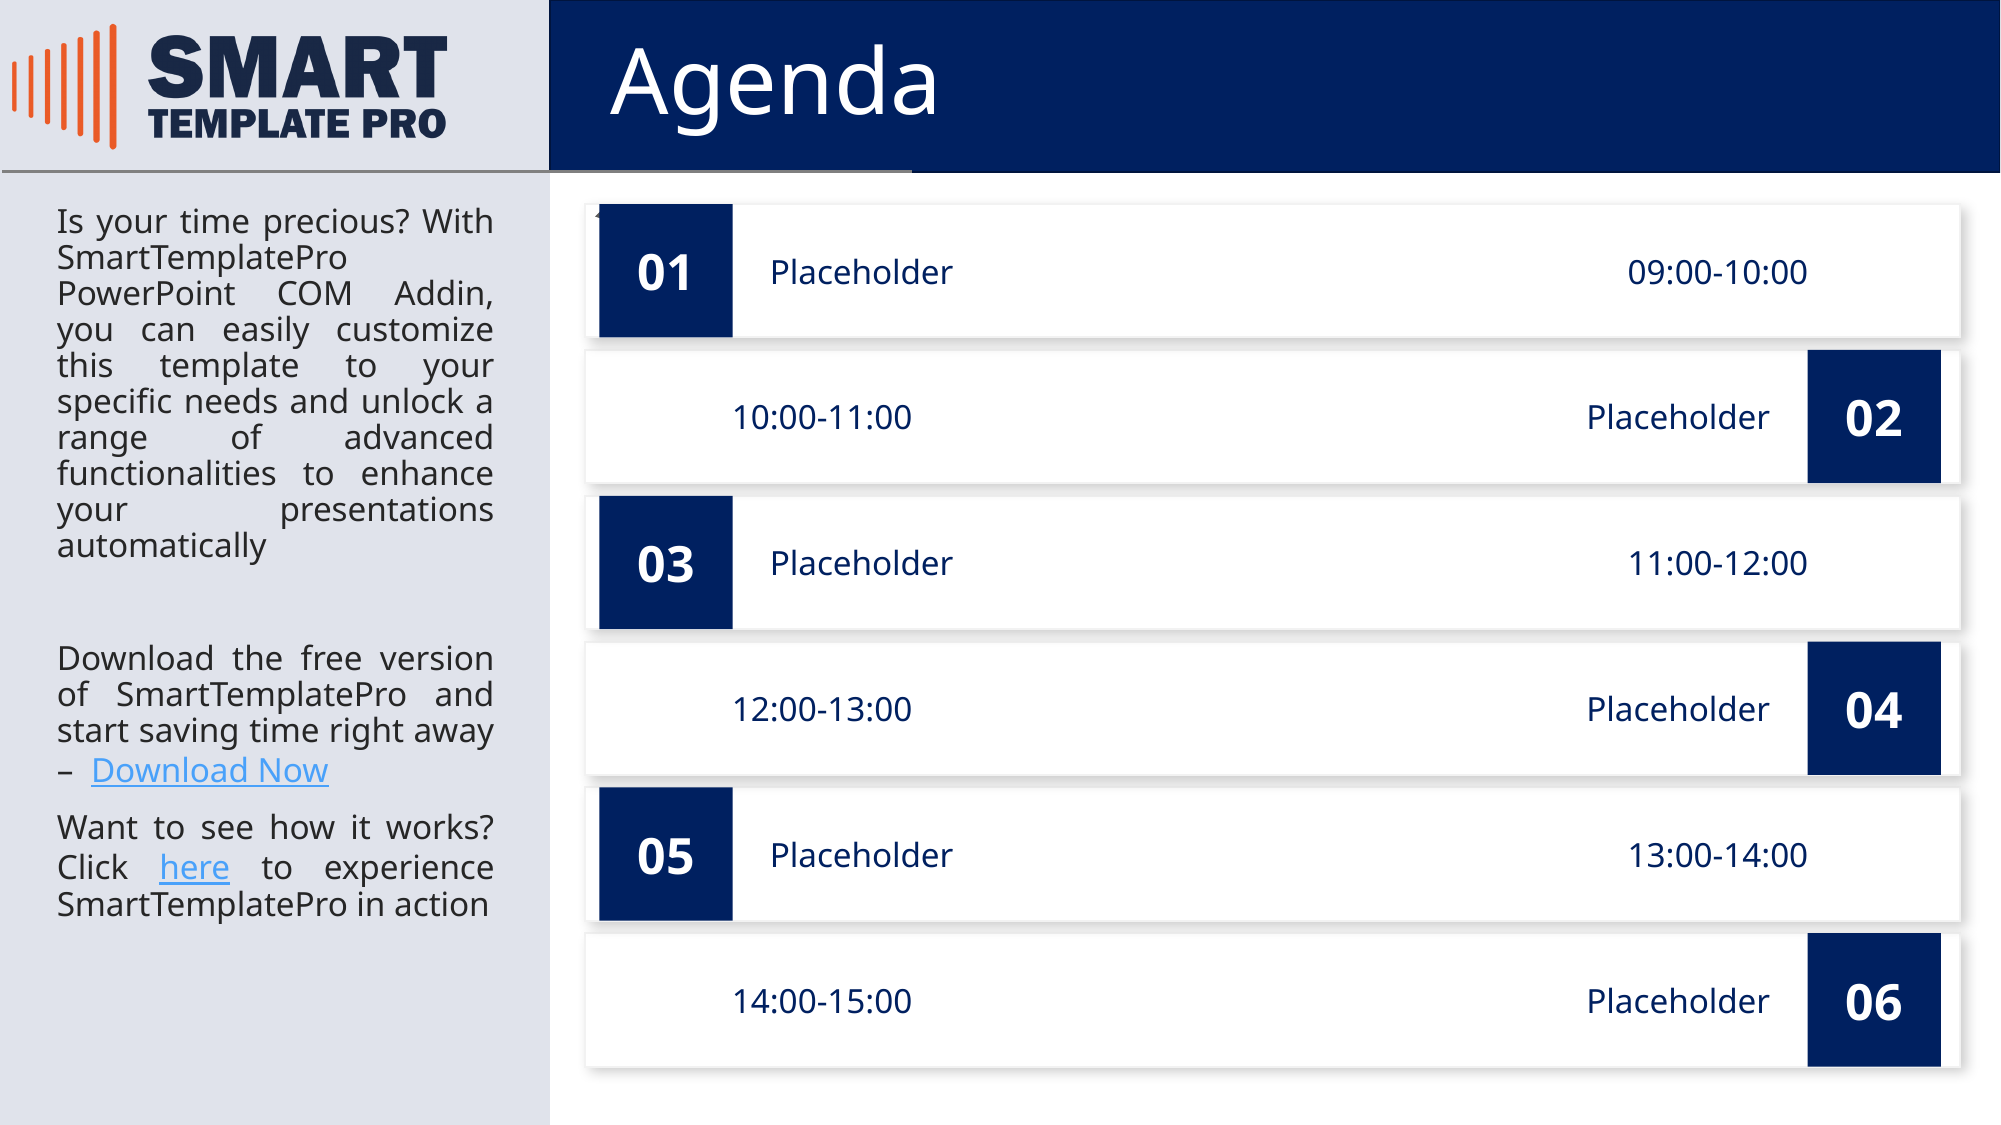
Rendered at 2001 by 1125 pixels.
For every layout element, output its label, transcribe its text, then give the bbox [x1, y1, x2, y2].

text_box Is your time precious? With SmartTemplatePro PowerPoint COM Addin, you can easily customize this template to your specific needs and unlock a range of advanced functionalities to enhance your presentations automatically Download the free version of SmartTemplatePro and start saving time right away – Download Now Want to see how it works? Click here to experience SmartTemplatePro in action [41, 197, 510, 1065]
picture [0, 13, 459, 158]
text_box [574, 187, 1971, 1084]
text_box Agenda [595, 4, 1999, 165]
